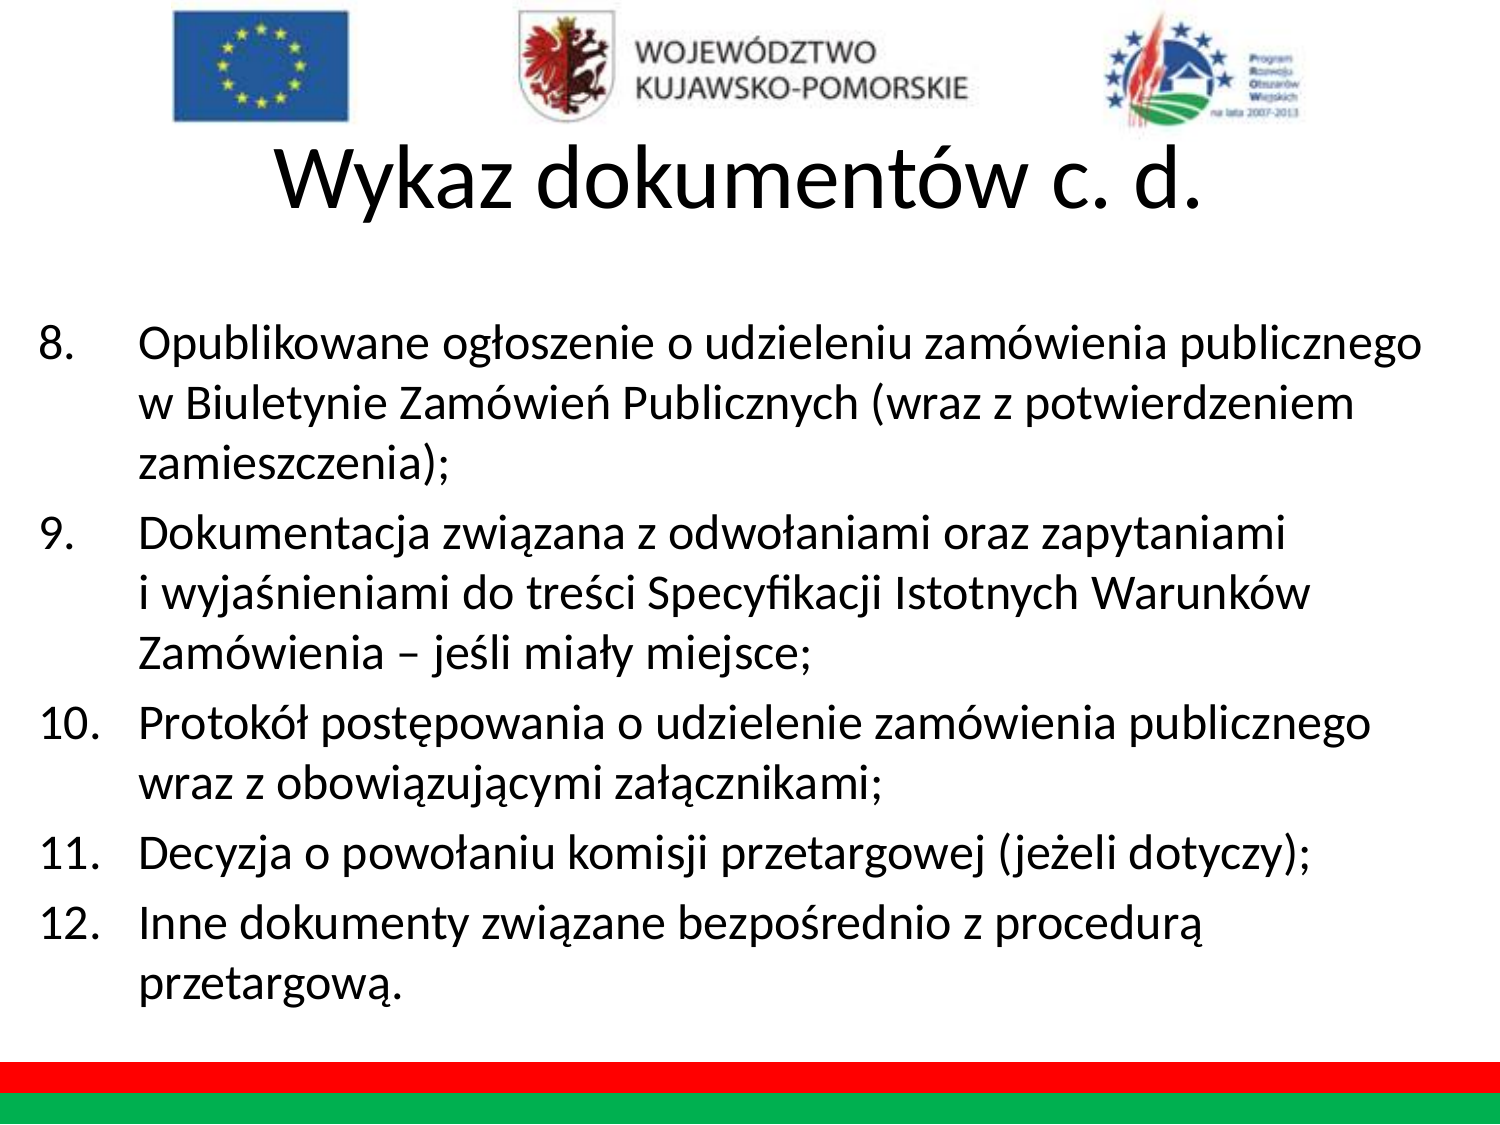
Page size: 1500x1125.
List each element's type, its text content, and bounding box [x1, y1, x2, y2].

picture [171, 0, 1310, 78]
title Wykaz dokumentów c. d. [64, 78, 1415, 231]
list Opublikowane ogłoszenie o udzieleniu zamówienia publicznego w Biuletynie Zamówień Publicznych (wraz z potwierdzeniem zamieszczenia); Dokumentacja związana z odwołaniami oraz zapytaniami i wyjaśnieniami do treści Specyfikacji Istotnych Warunków Zamówienia – jeśli miały miejsce; Protokół postępowania o udzielenie zamówienia publicznego wraz z obowiązującymi załącznikami; Decyzja o powołaniu komisji przetargowej (jeżeli dotyczy); Inne dokumenty związane bezpośrednio z procedurą przetargową. [23, 231, 1468, 1029]
